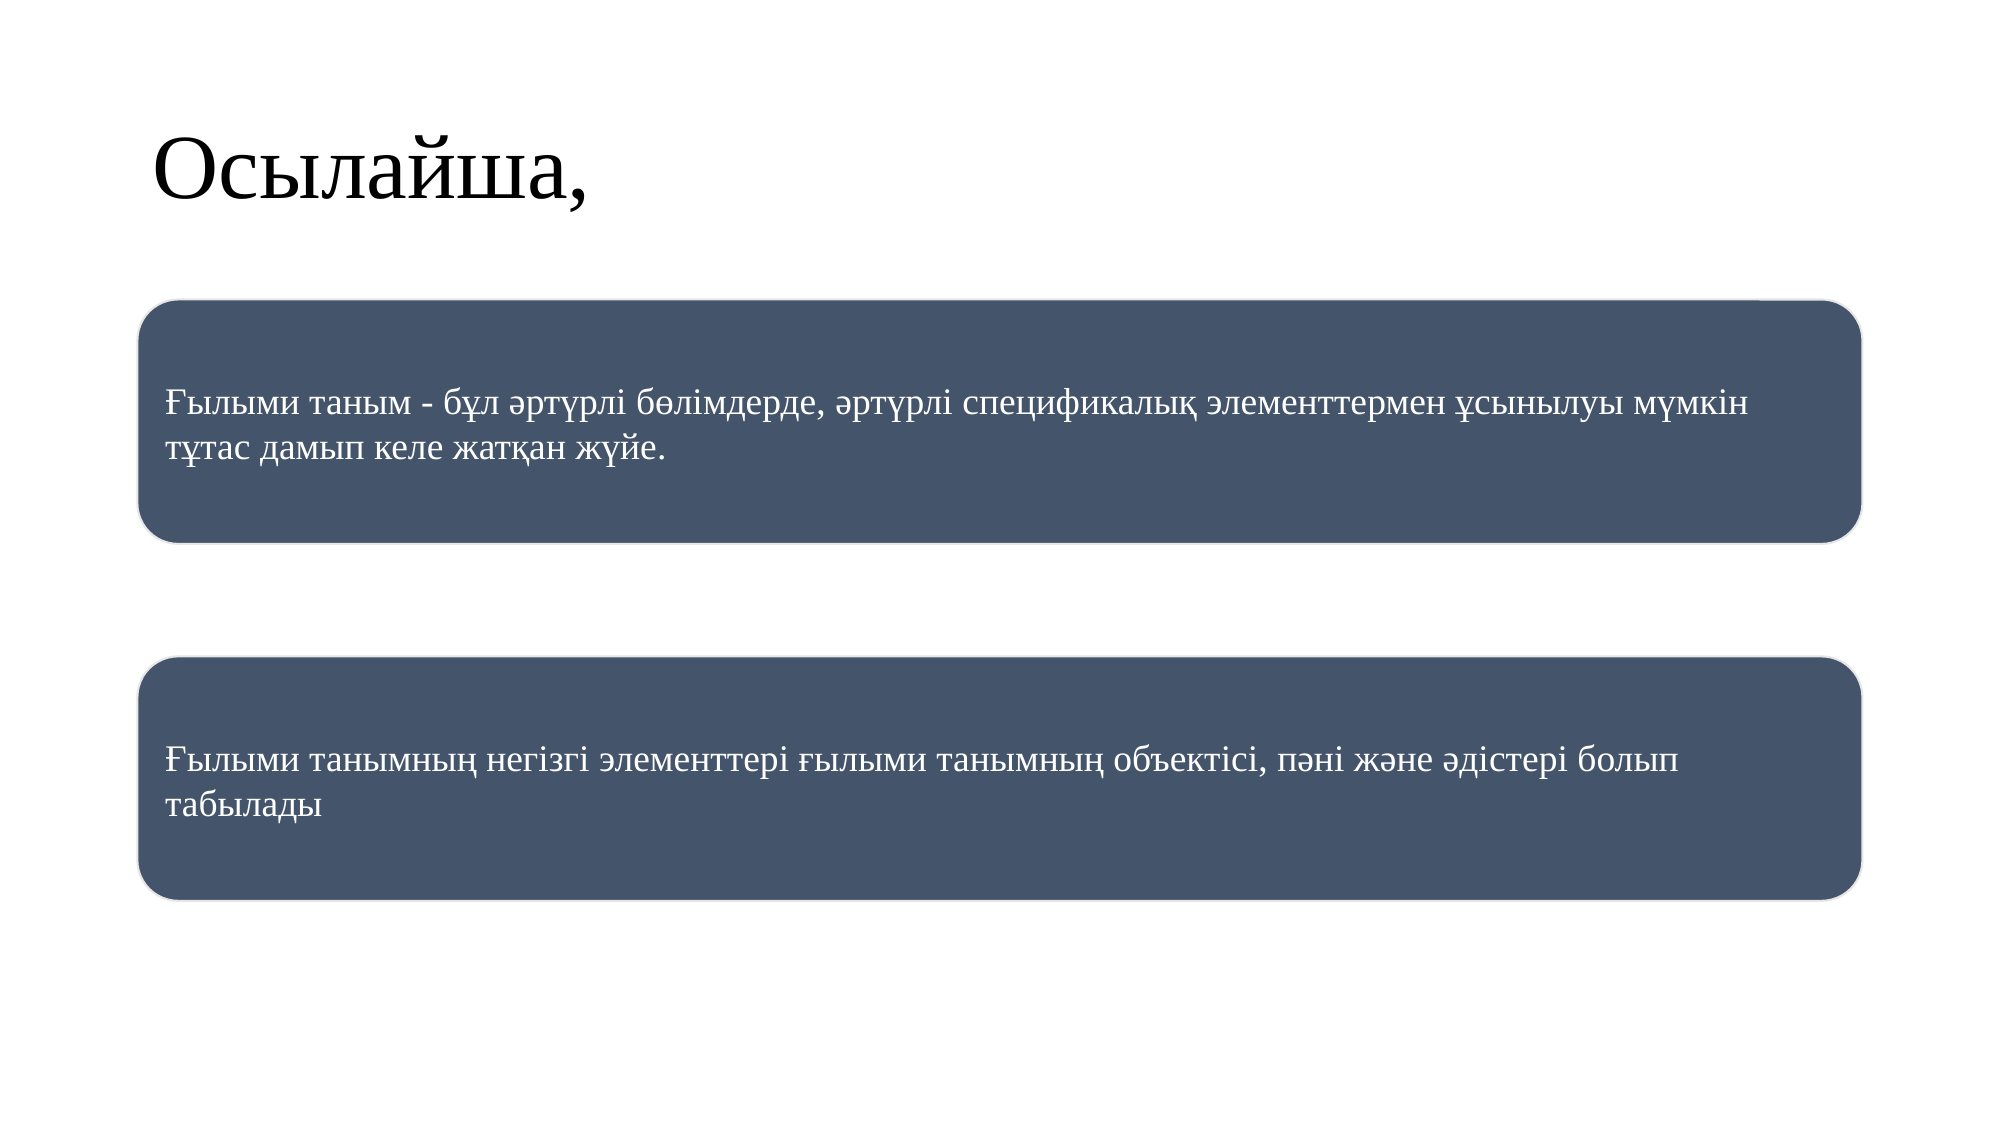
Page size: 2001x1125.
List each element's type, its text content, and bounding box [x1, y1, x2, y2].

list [137, 299, 1863, 1014]
title Осылайша, [137, 59, 1863, 278]
